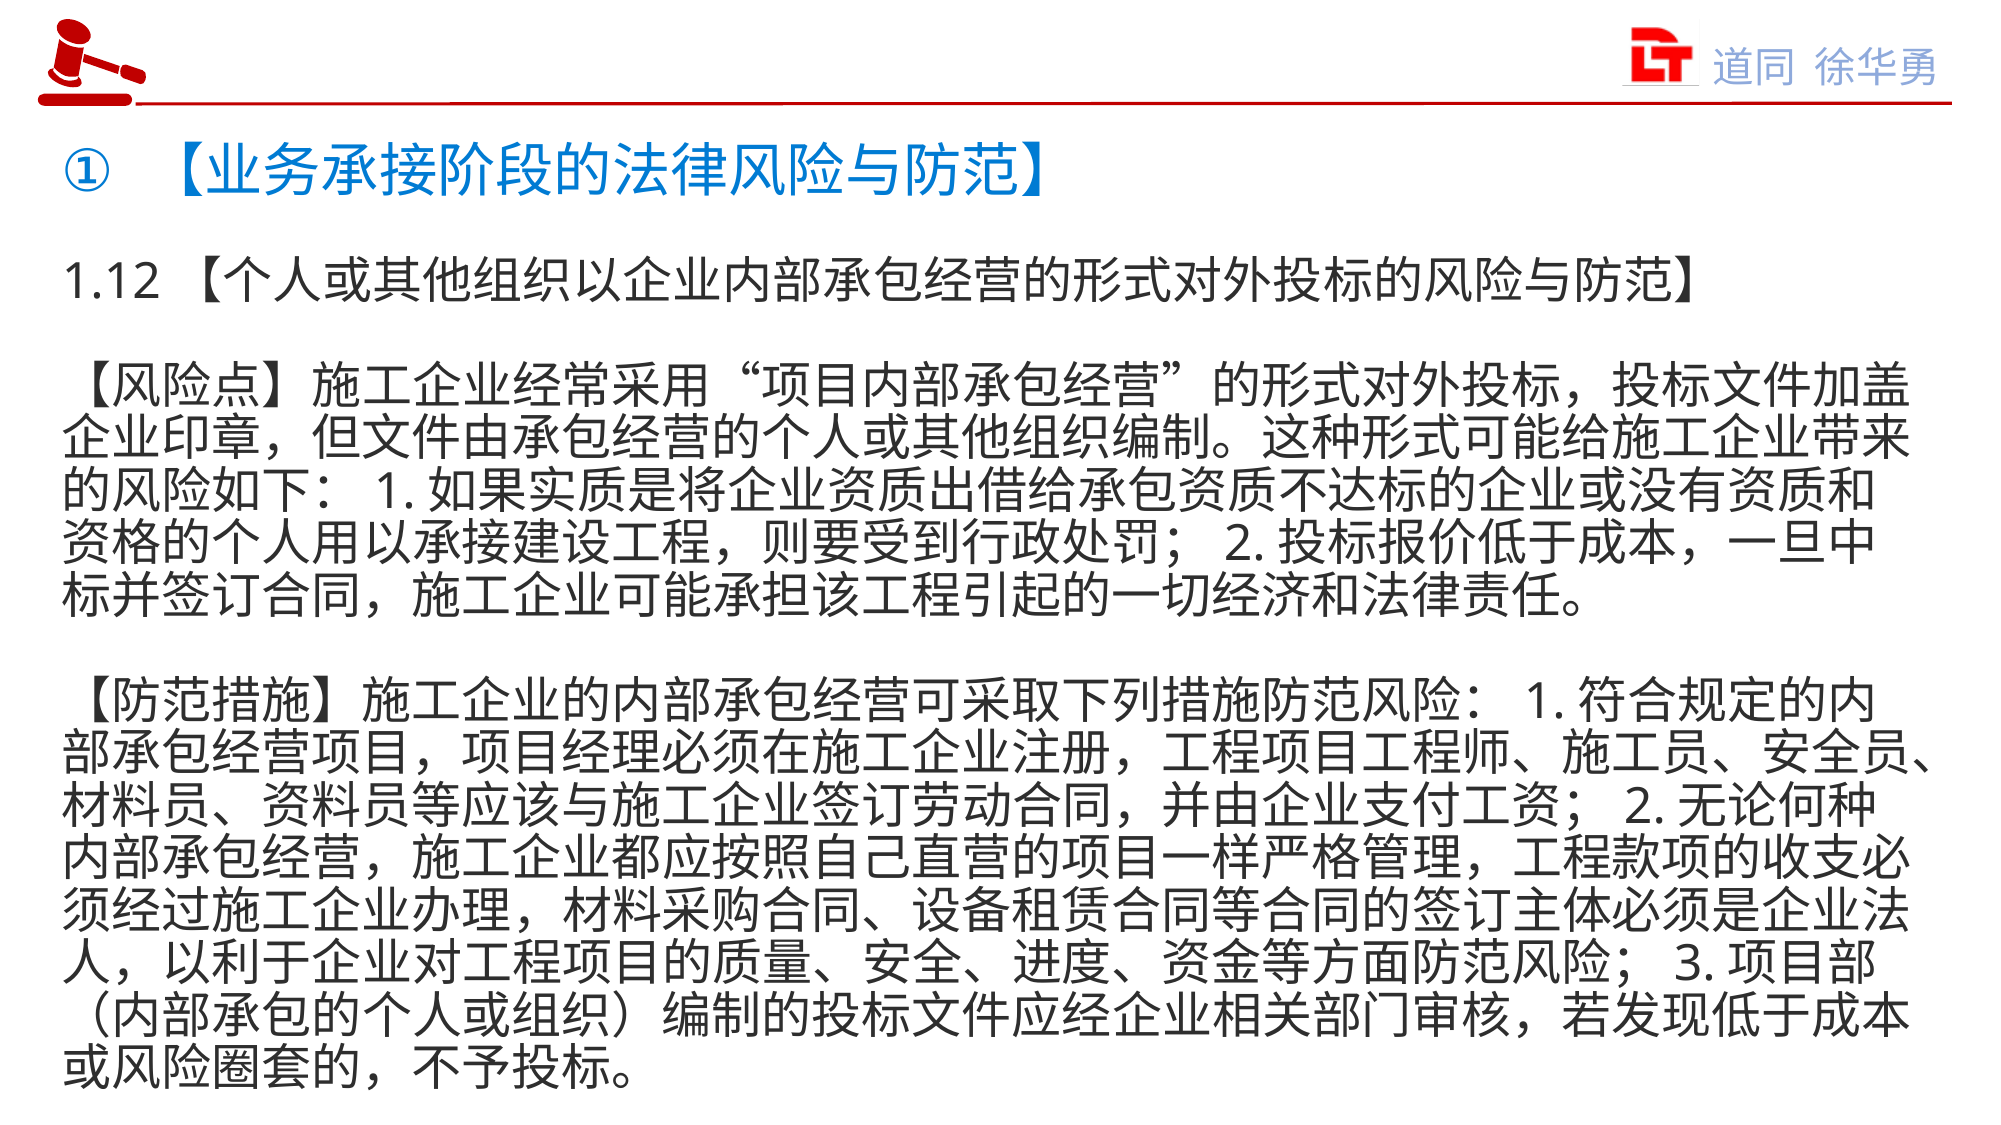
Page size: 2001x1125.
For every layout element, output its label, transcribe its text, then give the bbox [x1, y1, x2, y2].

text_box 【业务承接阶段的法律风险与防范】 1.12【个人或其他组织以企业内部承包经营的形式对外投标的风险与防范】 【风险点】施工企业经常采用“项目内部承包经营”的形式对外投标，投标文件加盖企业印章，但文件由承包经营的个人或其他组织编制。这种形式可能给施工企业带来的风险如下：1.如果实质是将企业资质出借给承包资质不达标的企业或没有资质和资格的个人用以承接建设工程，则要受到行政处罚；2.投标报价低于成本，一旦中标并签订合同，施工企业可能承担该工程引起的一切经济和法律责任。 【防范措施】施工企业的内部承包经营可采取下列措施防范风险：1.符合规定的内部承包经营项目，项目经理必须在施工企业注册，工程项目工程师、施工员、安全员、材料员、资料员等应该与施工企业签订劳动合同，并由企业支付工资；2.无论何种内部承包经营，施工企业都应按照自己直营的项目一样严格管理，工程款项的收支必须经过施工企业办理，材料采购合同、设备租赁合同等合同的签订主体必须是企业法人，以利于企业对工程项目的质量、安全、进度、资金等方面防范风险；3.项目部（内部承包的个人或组织）编制的投标文件应经企业相关部门审核，若发现低于成本或风险圈套的，不予投标。 [47, 143, 1933, 1104]
picture [1622, 19, 1699, 97]
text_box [37, 17, 1954, 106]
